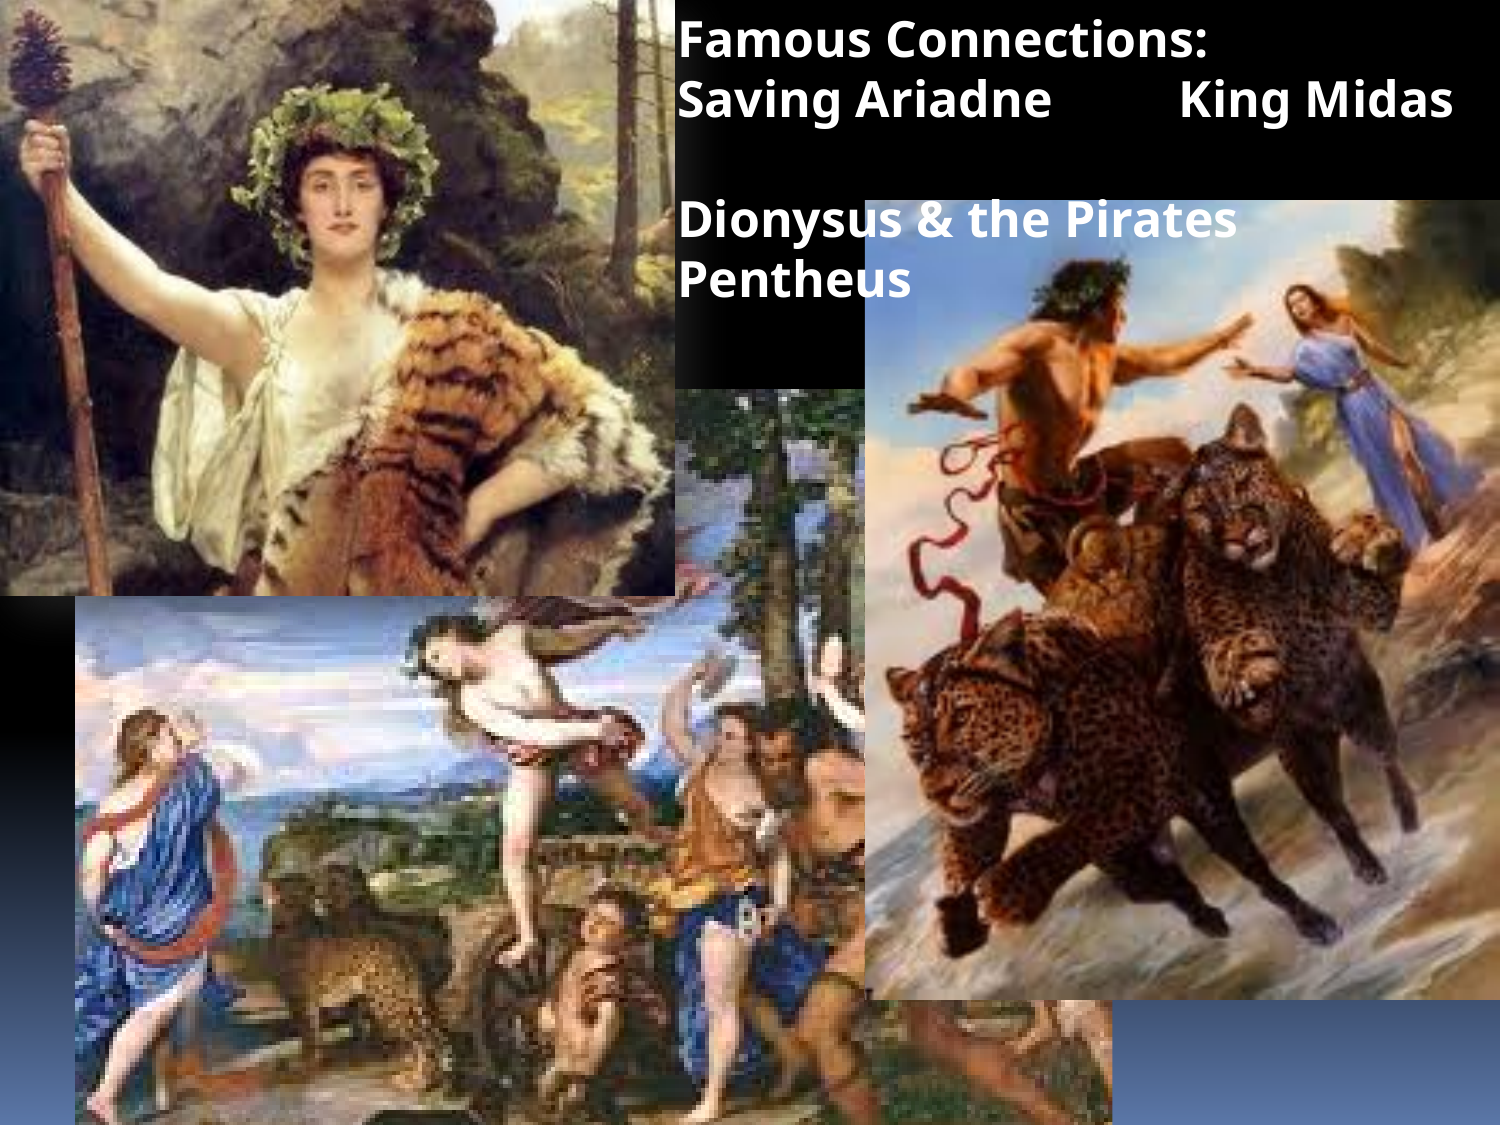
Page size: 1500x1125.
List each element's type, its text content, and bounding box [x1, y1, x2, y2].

picture [74, 388, 1113, 1125]
text_box Famous Connections: Saving Ariadne King Midas Dionysus & the Pirates Pentheus [686, 0, 1500, 315]
picture [864, 199, 1500, 1001]
picture [0, 0, 676, 597]
